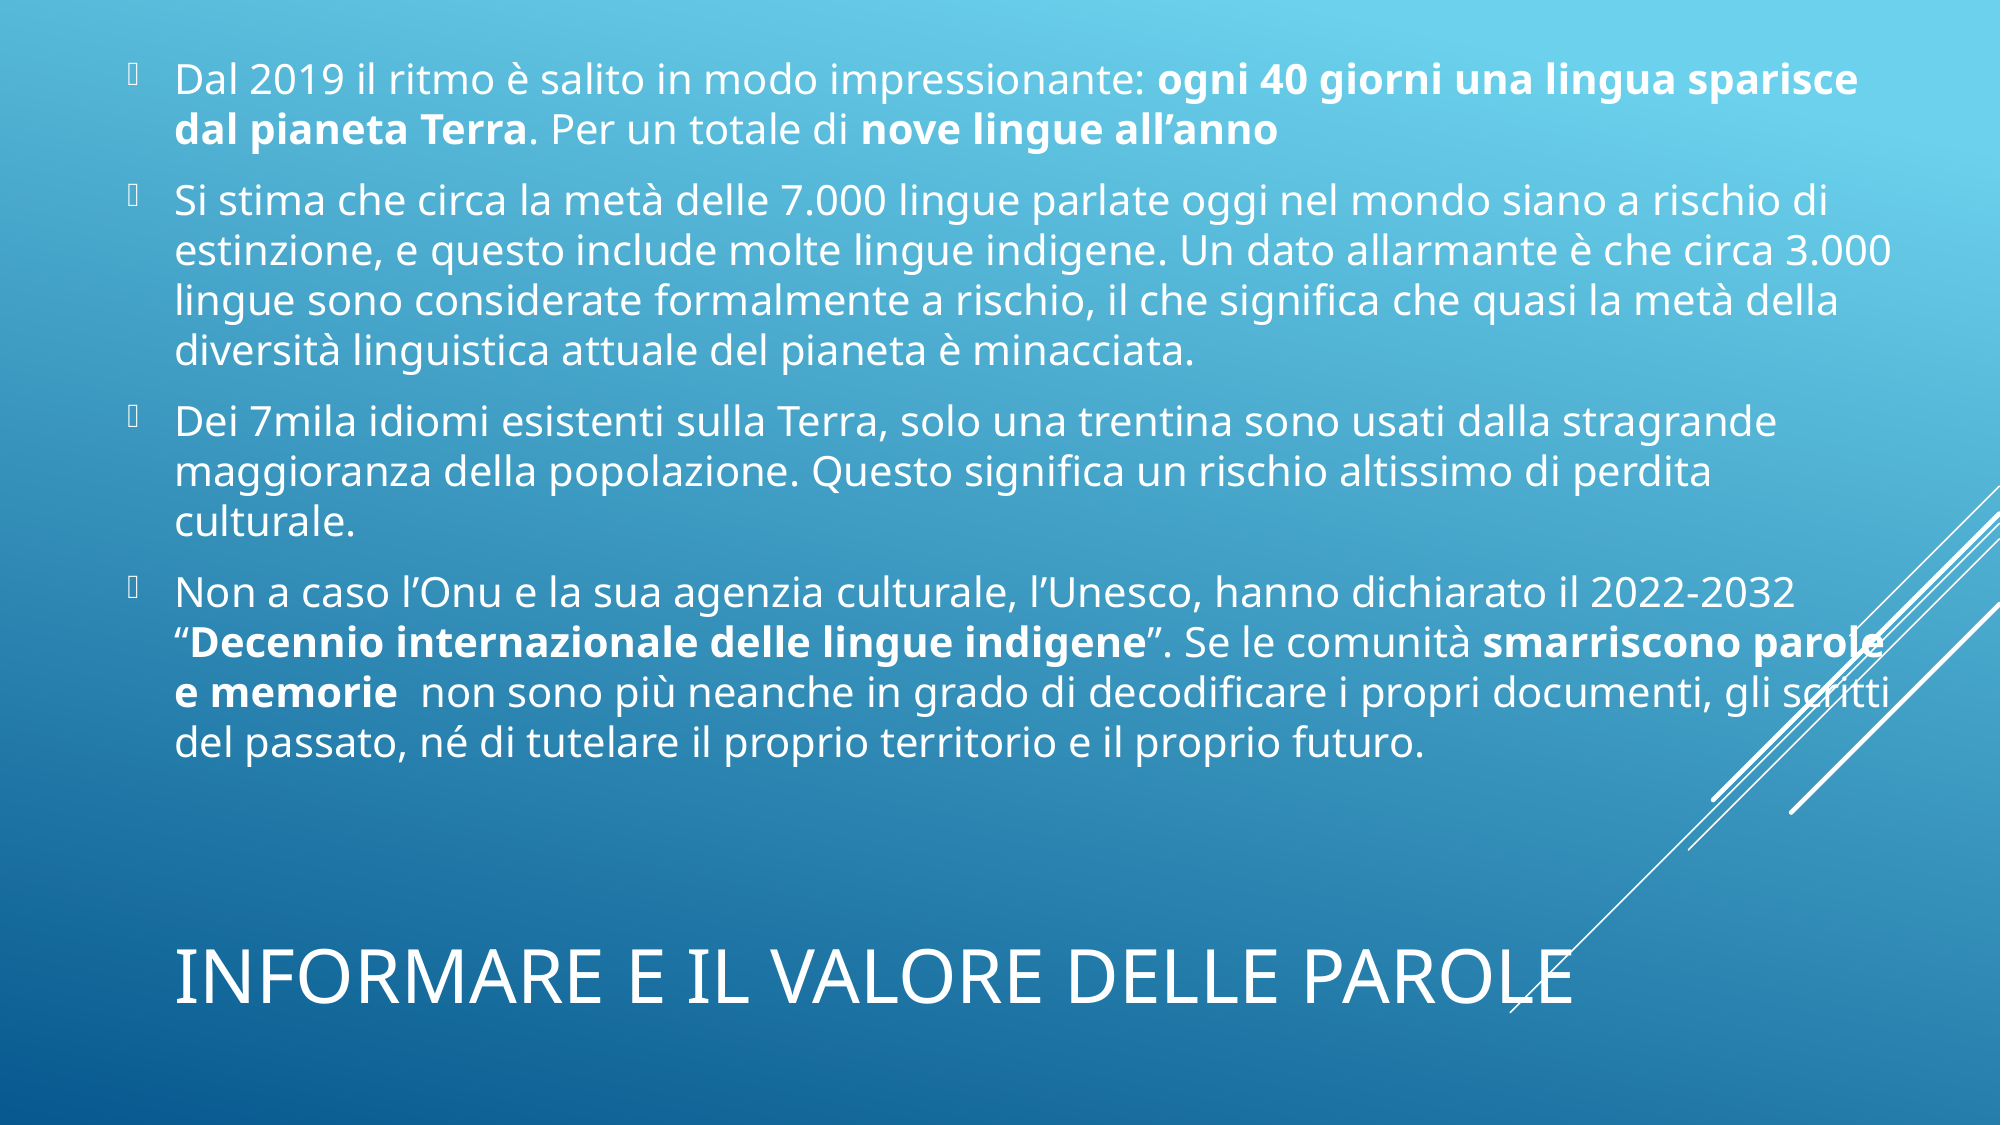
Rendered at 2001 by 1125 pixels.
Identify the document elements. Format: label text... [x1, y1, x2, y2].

list Dal 2019 il ritmo è salito in modo impressionante: ogni 40 giorni una lingua sparisce dal pianeta Terra. Per un totale di nove lingue all’anno Si stima che circa la metà delle 7.000 lingue parlate oggi nel mondo siano a rischio di estinzione, e questo include molte lingue indigene. Un dato allarmante è che circa 3.000 lingue sono considerate formalmente a rischio, il che significa che quasi la metà della diversità linguistica attuale del pianeta è minacciata. Dei 7mila idiomi esistenti sulla Terra, solo una trentina sono usati dalla stragrande maggioranza della popolazione. Questo significa un rischio altissimo di perdita culturale. Non a caso l’Onu e la sua agenzia culturale, l’Unesco, hanno dichiarato il 2022-2032 “Decennio internazionale delle lingue indigene”. Se le comunità smarriscono parole e memorie non sono più neanche in grado di decodificare i propri documenti, gli scritti del passato, né di tutelare il proprio territorio e il proprio futuro. [112, 112, 1911, 706]
title INFORMARE E IL VALORE DELLE PAROLE [159, 849, 1911, 1097]
